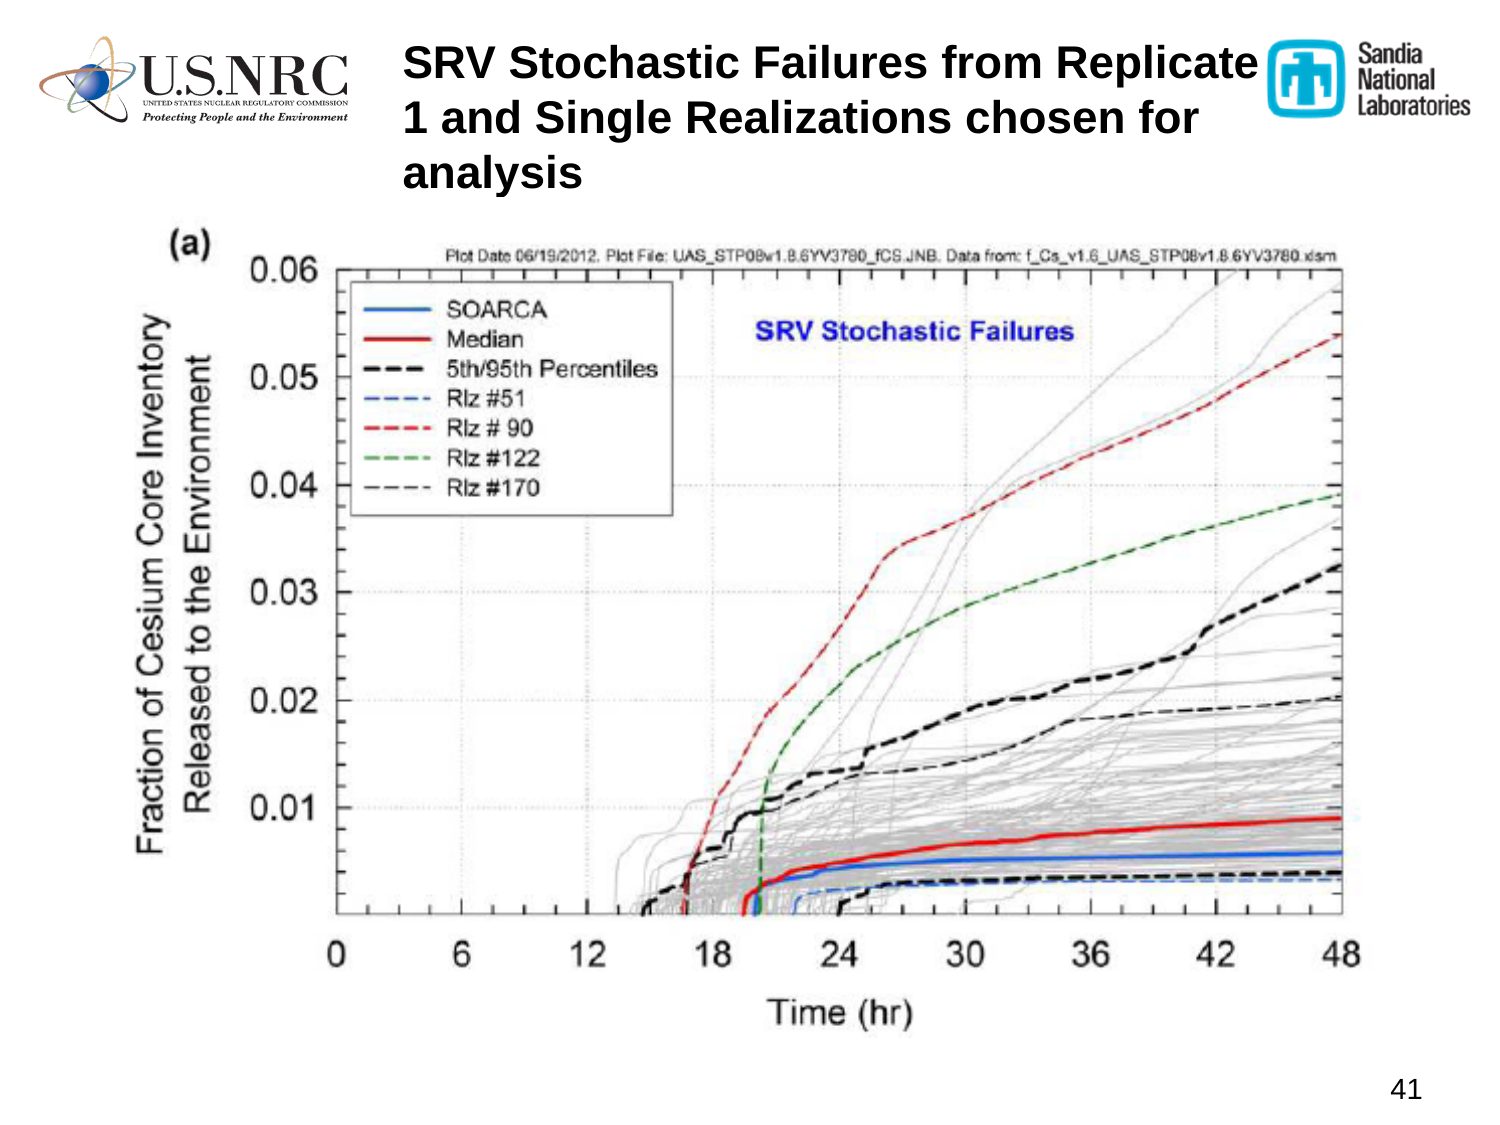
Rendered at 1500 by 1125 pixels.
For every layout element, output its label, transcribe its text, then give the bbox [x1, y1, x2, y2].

picture [99, 197, 1388, 1038]
picture [37, 33, 350, 126]
title SRV Stochastic Failures from Replicate 1 and Single Realizations chosen for analysis [387, 24, 1313, 138]
picture [1313, 33, 1475, 126]
picture [1313, 48, 1337, 110]
slide_number 41 [1353, 1062, 1461, 1113]
